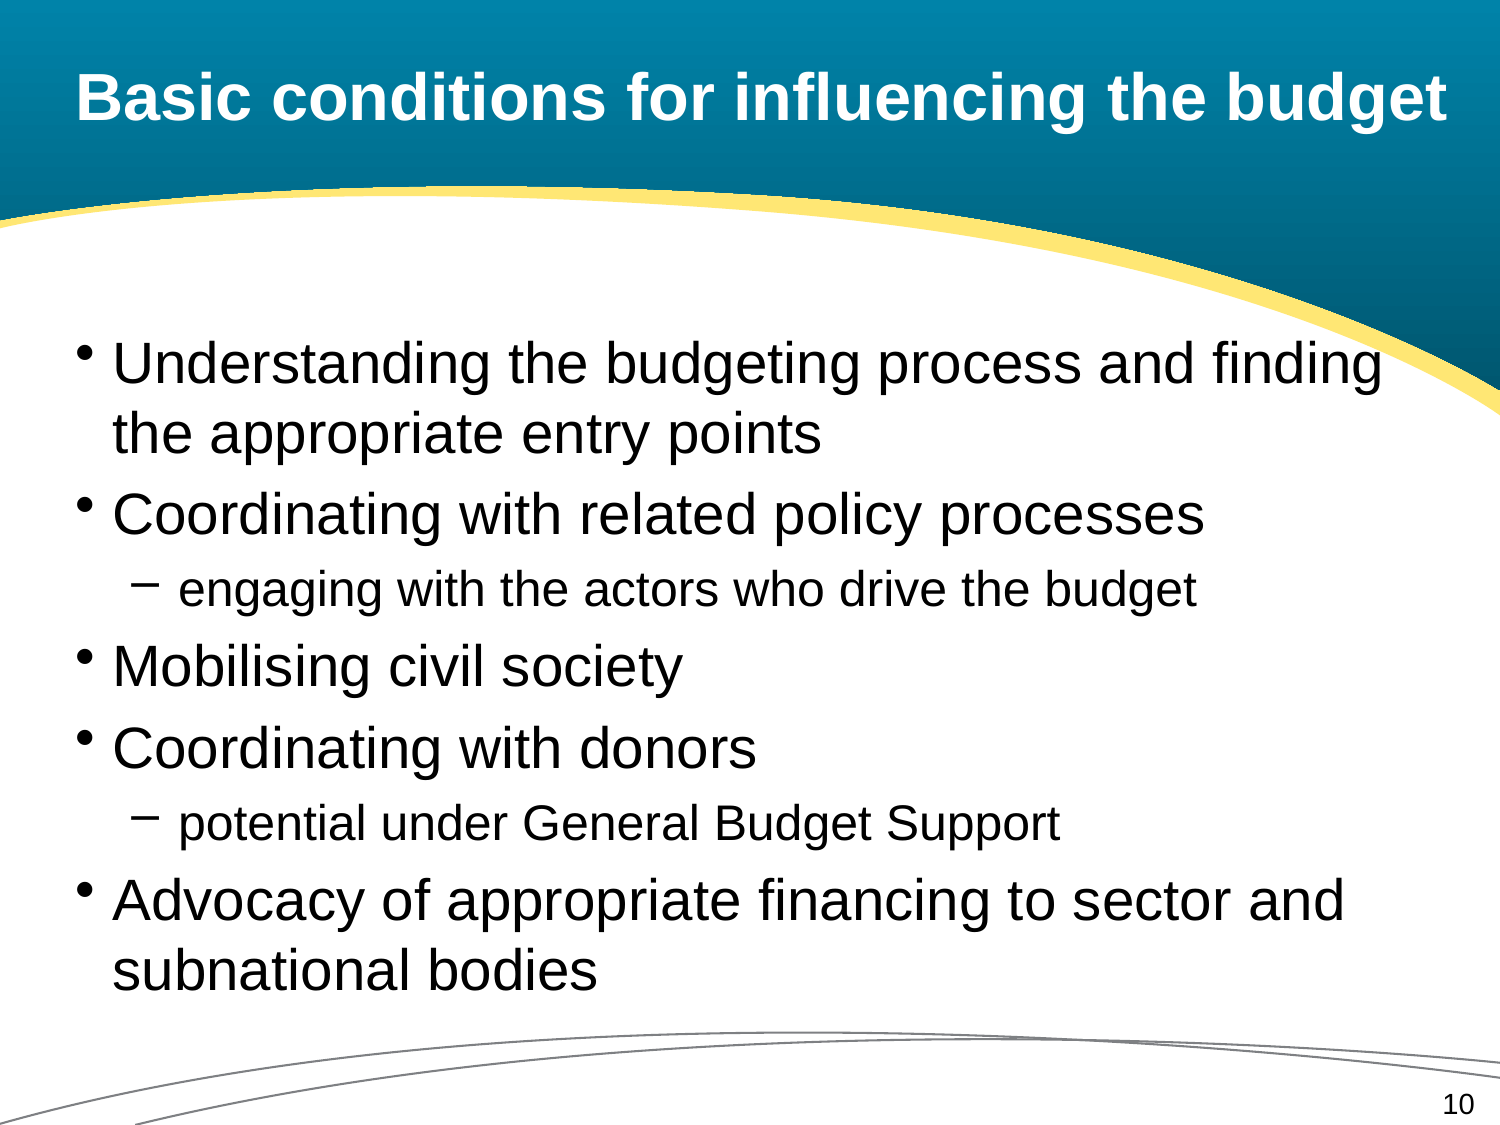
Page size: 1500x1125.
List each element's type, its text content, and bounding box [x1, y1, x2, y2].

title Basic conditions for influencing the budget [74, 0, 1476, 188]
list Understanding the budgeting process and finding the appropriate entry points Coordinating with related policy processes engaging with the actors who drive the budget Mobilising civil society Coordinating with donors potential under General Budget Support Advocacy of appropriate financing to sector and subnational bodies [74, 324, 1476, 1113]
slide_number 10 [1124, 1084, 1476, 1113]
